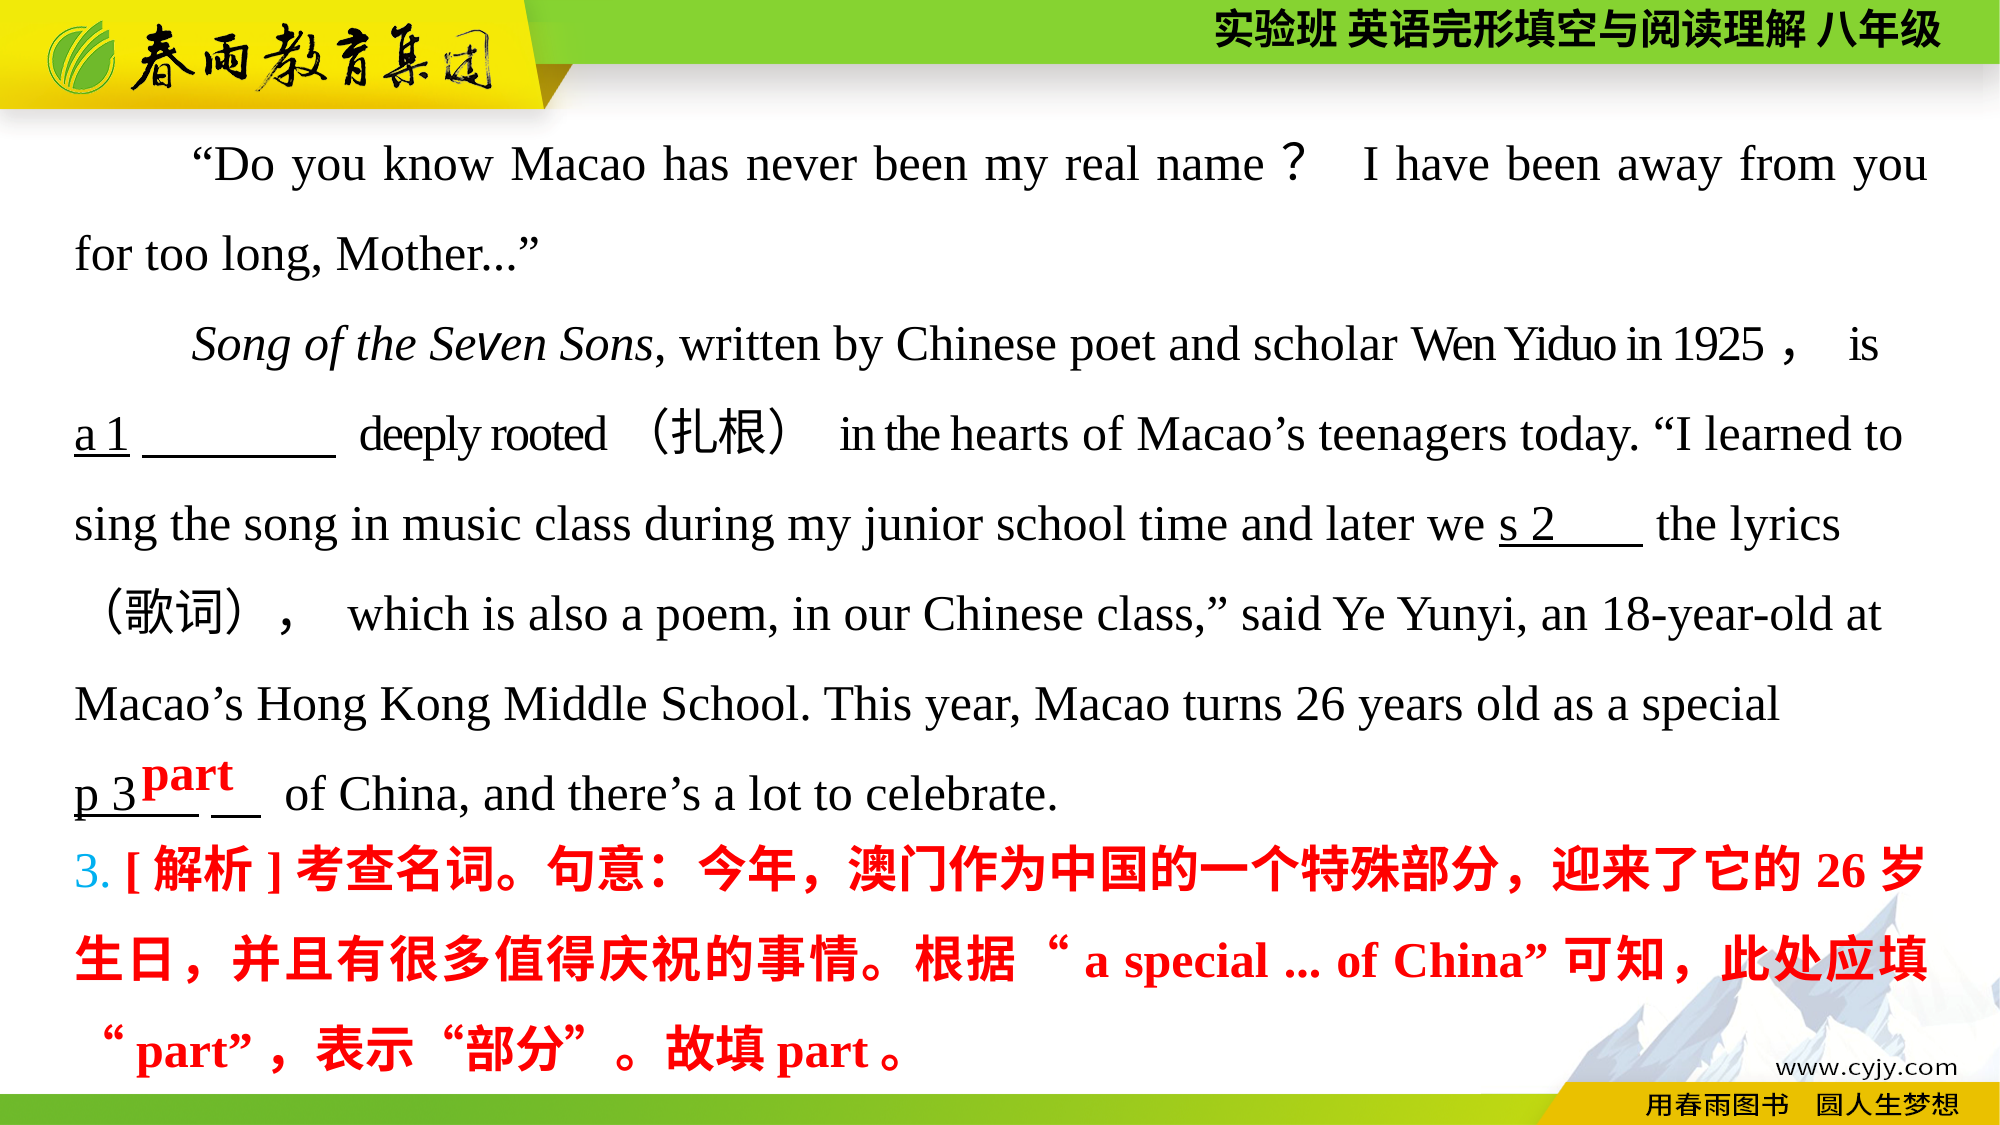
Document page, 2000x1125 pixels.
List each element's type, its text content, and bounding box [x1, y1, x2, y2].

text_box part [114, 733, 249, 800]
text_box 3. [解析]考查名词。句意：今年，澳门作为中国的一个特殊部分，迎来了它的26岁生日，并且有很多值得庆祝的事情。根据“a special ... of China”可知，此处应填“part”，表示“部分”。故填part。 [59, 800, 1944, 1086]
list “Do you know Macao has never been my real name？ I have been away from you for too long, Mother...” Song of the Seven Sons, written by Chinese poet and scholar Wen Yiduo in 1925， is a 1 deeply rooted（扎根） in the hearts of Macao’s teenagers today. “I learned to sing the song in music class during my junior school time and later we s 2 the lyrics（歌词）， which is also a poem, in our Chinese class,” said Ye Yunyi, an 18-year-old at Macao’s Hong Kong Middle School. This year, Macao turns 26 years old as a special p 3 of China, and there’s a lot to celebrate. [59, 93, 1944, 800]
picture [0, 0, 2000, 1125]
